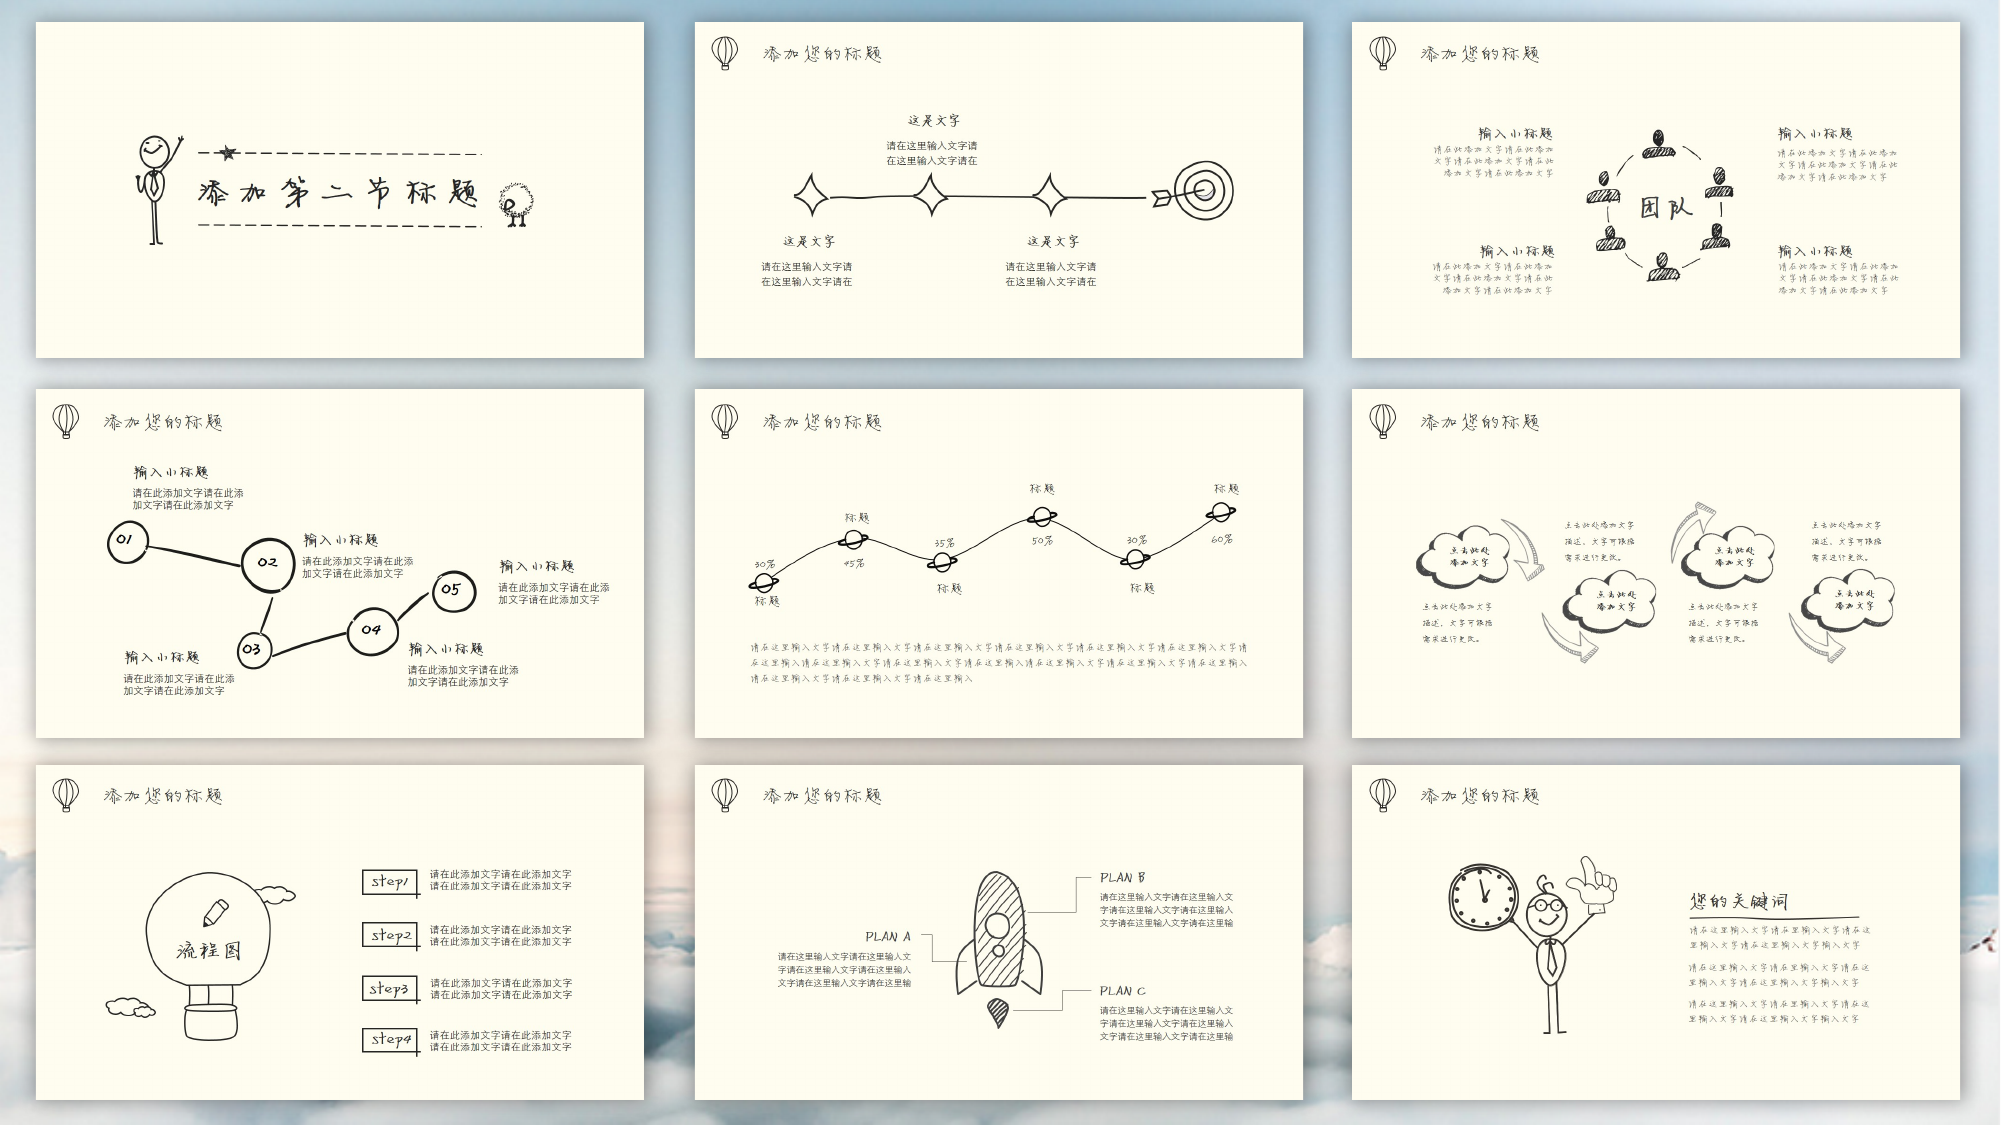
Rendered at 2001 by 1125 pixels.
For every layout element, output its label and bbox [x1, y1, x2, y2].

text_box [694, 764, 1304, 1101]
text_box [1351, 764, 1961, 1101]
text_box [694, 21, 1304, 358]
text_box [35, 21, 645, 358]
text_box [35, 388, 645, 739]
text_box [1351, 21, 1961, 358]
picture [0, 0, 2001, 1125]
text_box [35, 764, 645, 1101]
text_box [1351, 388, 1961, 739]
text_box [694, 388, 1304, 739]
